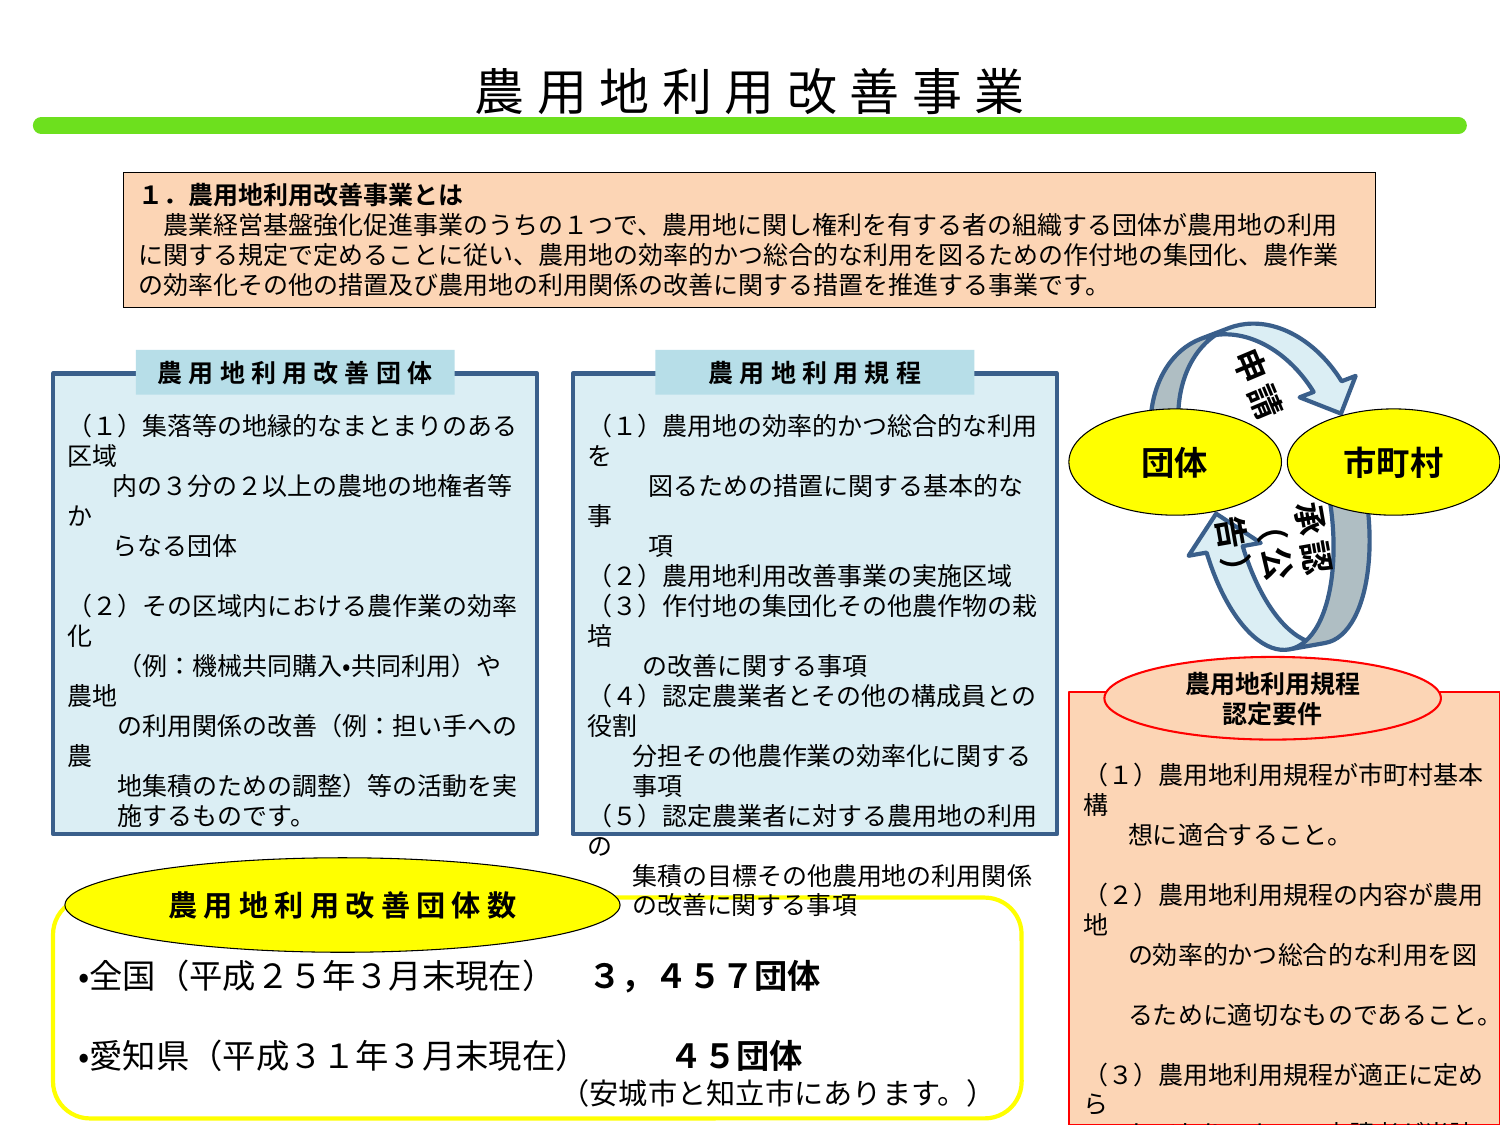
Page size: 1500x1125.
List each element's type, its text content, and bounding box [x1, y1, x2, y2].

text_box １．農用地利用改善事業とは 農業経営基盤強化促進事業のうちの１つで、農用地に関し権利を有する者の組織する団体が農用地の利用に関する規定で定めることに従い、農用地の効率的かつ総合的な利用を図るための作付地の集団化、農作業の効率化その他の措置及び農用地の利用関係の改善に関する措置を推進する事業です。 [123, 172, 1376, 308]
text_box [1186, 513, 1245, 631]
text_box 農用地利用規程 認定要件 [1102, 654, 1444, 742]
text_box 農用地利用改善団体 [135, 349, 455, 395]
text_box [1261, 630, 1349, 652]
text_box ・全国（平成２５年３月末現在） ３，４５７団体 ・愛知県（平成３１年３月末現在） ４５団体 （安城市と知立市にあります。） [50, 895, 1024, 1121]
text_box 農用地利用改善事業 [265, 53, 1235, 124]
text_box 農用地利用改善団体数 [62, 855, 623, 955]
text_box 申請 [1198, 326, 1310, 448]
text_box [1149, 321, 1358, 414]
text_box （１）集落等の地縁的なまとまりのある区域 内の３分の２以上の農地の地権者等か らなる団体 （２）その区域内における農作業の効率化 （例：機械共同購入・共同利用）や農地 の利用関係の改善（例：担い手への農 地集積のための調整）等の活動を実 施するものです。 [51, 371, 539, 836]
text_box [1355, 516, 1372, 618]
text_box 団体 [1066, 406, 1284, 518]
text_box 承認 （公告） [1224, 482, 1358, 647]
text_box 農用地利用規程 [655, 349, 975, 395]
text_box （１）農用地利用規程が市町村基本構 想に適合すること。 （２）農用地利用規程の内容が農用地 の効率的かつ総合的な利用を図 るために適切なものであること。 （３）農用地利用規程が適正に定めら れており、かつ、申請者が当該農 用地利用規程に定めるところに従 い、農用地利用改善事業を実施 する見込が確実であること。 [1067, 690, 1500, 1125]
text_box （１）農用地の効率的かつ総合的な利用を 図るための措置に関する基本的な事 項 （２）農用地利用改善事業の実施区域 （３）作付地の集団化その他農作物の栽培 の改善に関する事項 （４）認定農業者とその他の構成員との役割 分担その他農作業の効率化に関する 事項 （５）認定農業者に対する農用地の利用の 集積の目標その他農用地の利用関係 の改善に関する事項 [571, 371, 1059, 836]
text_box 市町村 [1285, 406, 1500, 518]
